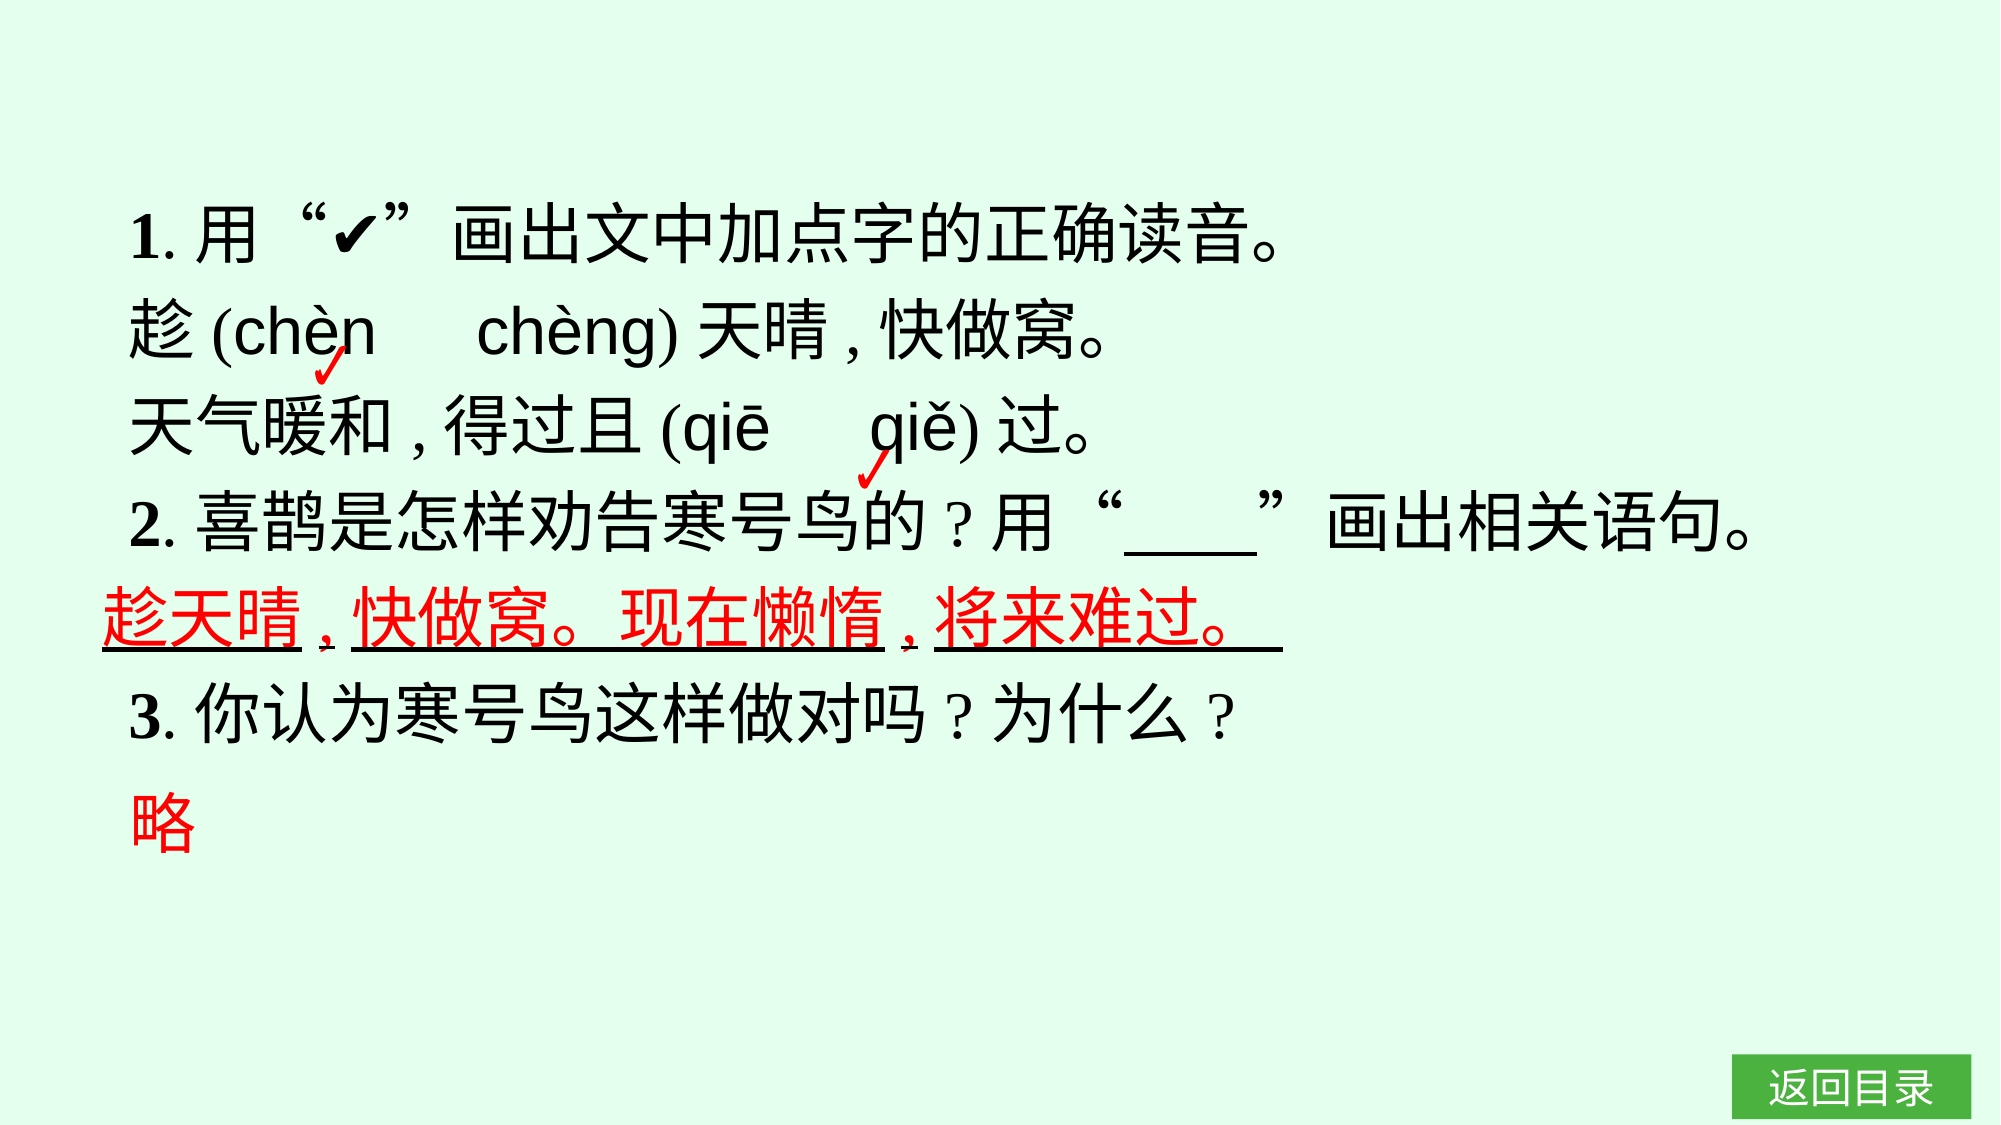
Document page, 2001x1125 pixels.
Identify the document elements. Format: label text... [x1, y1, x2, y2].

text_box 1.用“✔”画出文中加点字的正确读音。 趁(chèn chèng)天晴,快做窝。 天气暖和,得过且(qiē qiě)过。 2.喜鹊是怎样劝告寒号鸟的?用“ ”画出相关语句。 3.你认为寒号鸟这样做对吗?为什么? [113, 168, 1887, 759]
text_box 略 [114, 758, 227, 870]
text_box ✔ [296, 294, 383, 406]
text_box 趁天晴,快做窝。现在懒惰,将来难过。 [87, 552, 1298, 663]
text_box ✔ [839, 398, 926, 510]
